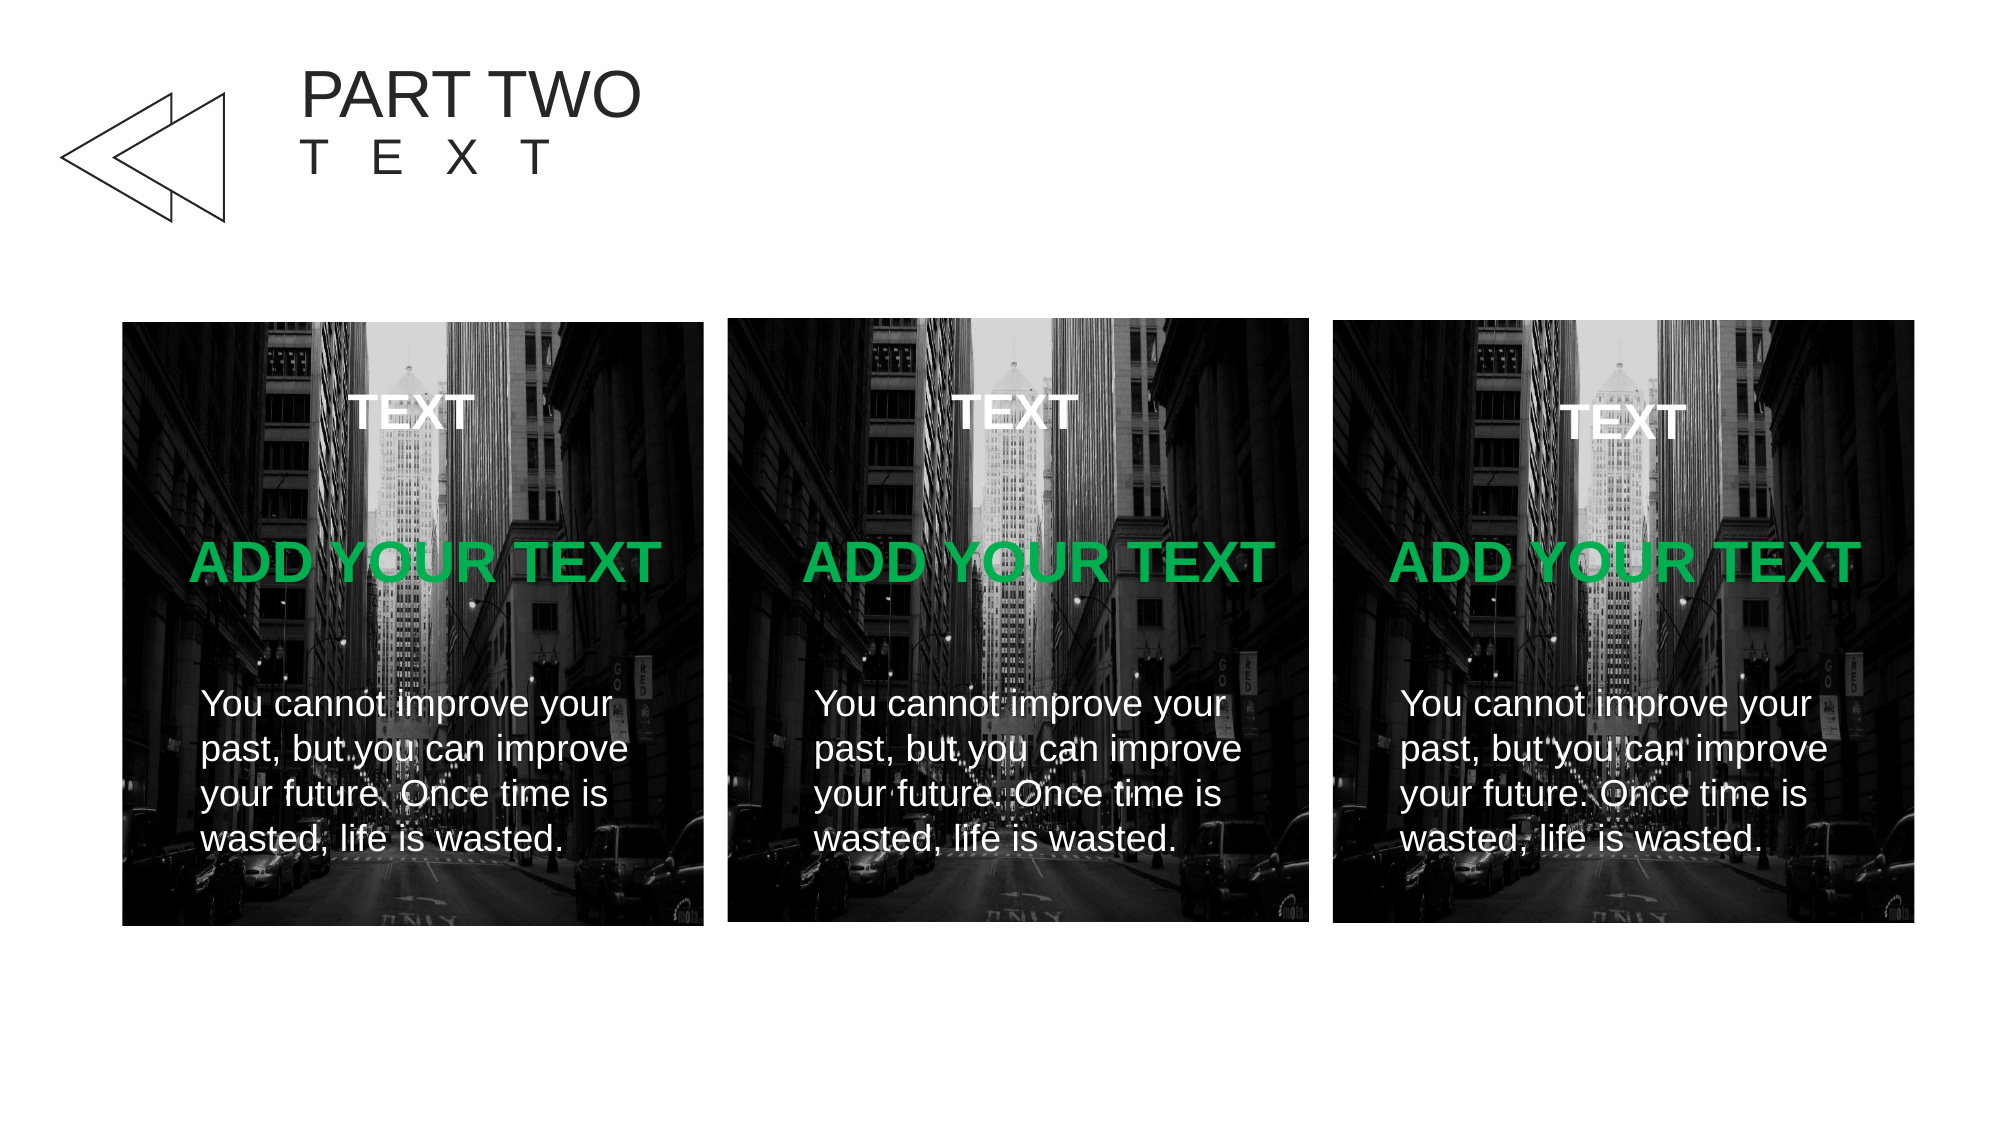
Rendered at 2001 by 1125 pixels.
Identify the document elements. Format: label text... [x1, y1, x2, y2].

text_box T E X T [284, 117, 566, 192]
text_box ADD YOUR TEXT [173, 517, 677, 602]
text_box [727, 318, 1310, 922]
text_box [121, 322, 705, 926]
text_box PART TWO [285, 42, 659, 138]
text_box You cannot improve your past, but you can improve your future. Once time is wasted, life is wasted. [1385, 671, 1905, 867]
text_box ADD YOUR TEXT [1372, 517, 1877, 602]
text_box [61, 93, 224, 222]
text_box TEXT [332, 372, 491, 448]
text_box TEXT [1544, 382, 1703, 457]
text_box ADD YOUR TEXT [786, 517, 1291, 602]
text_box TEXT [936, 372, 1094, 448]
text_box You cannot improve your past, but you can improve your future. Once time is wasted, life is wasted. [799, 671, 1319, 867]
text_box You cannot improve your past, but you can improve your future. Once time is wasted, life is wasted. [185, 671, 706, 867]
text_box [1332, 319, 1915, 923]
